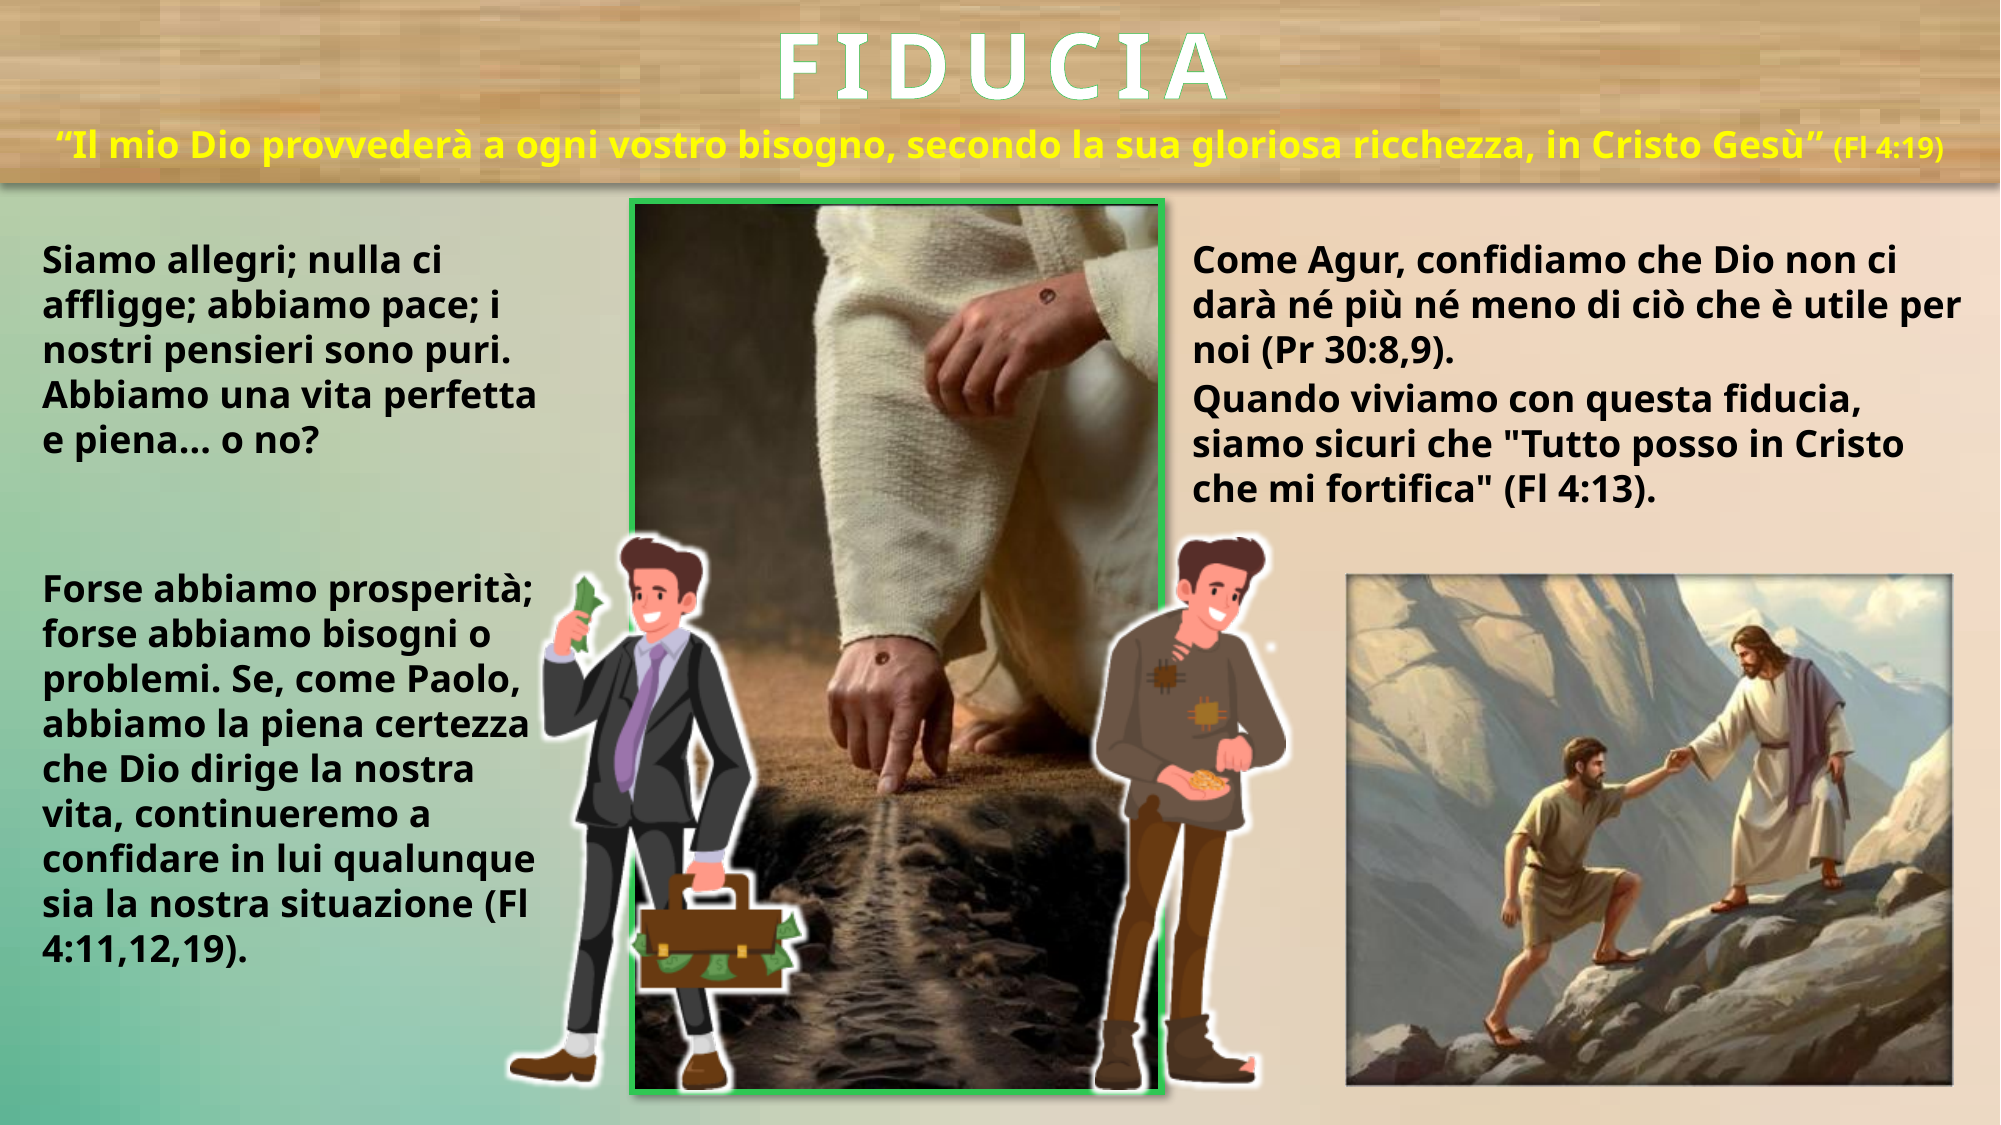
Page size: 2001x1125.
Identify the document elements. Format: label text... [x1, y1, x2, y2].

text_box Come Agur, confidiamo che Dio non ci darà né più né meno di ciò che è utile per noi (Pr 30:8,9). [1287, 228, 1994, 367]
text_box Quando viviamo con questa fiducia, siamo sicuri che "Tutto posso in Cristo che mi fortifica" (Fl 4:13). [1287, 367, 1994, 518]
text_box Forse abbiamo prosperità; forse abbiamo bisogni o problemi. ​Se, come Paolo, abbiamo la piena certezza che Dio dirige la nostra vita, continueremo a confidare in lui qualunque sia la nostra situazione (Fl 4:11,12,19). [27, 558, 509, 978]
picture [1344, 573, 1954, 1087]
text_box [509, 203, 1287, 1090]
text_box FIDUCIA [0, 0, 2000, 113]
text_box “Il mio Dio provvederà a ogni vostro bisogno, secondo la sua gloriosa ricchezza, in Cristo Gesù” (Fl 4:19) [0, 113, 2000, 174]
text_box Siamo allegri; nulla ci affligge; abbiamo pace; i nostri pensieri sono puri. ​Abbiamo una vita perfetta e piena... o no? [27, 228, 509, 469]
text_box [0, 174, 2000, 184]
